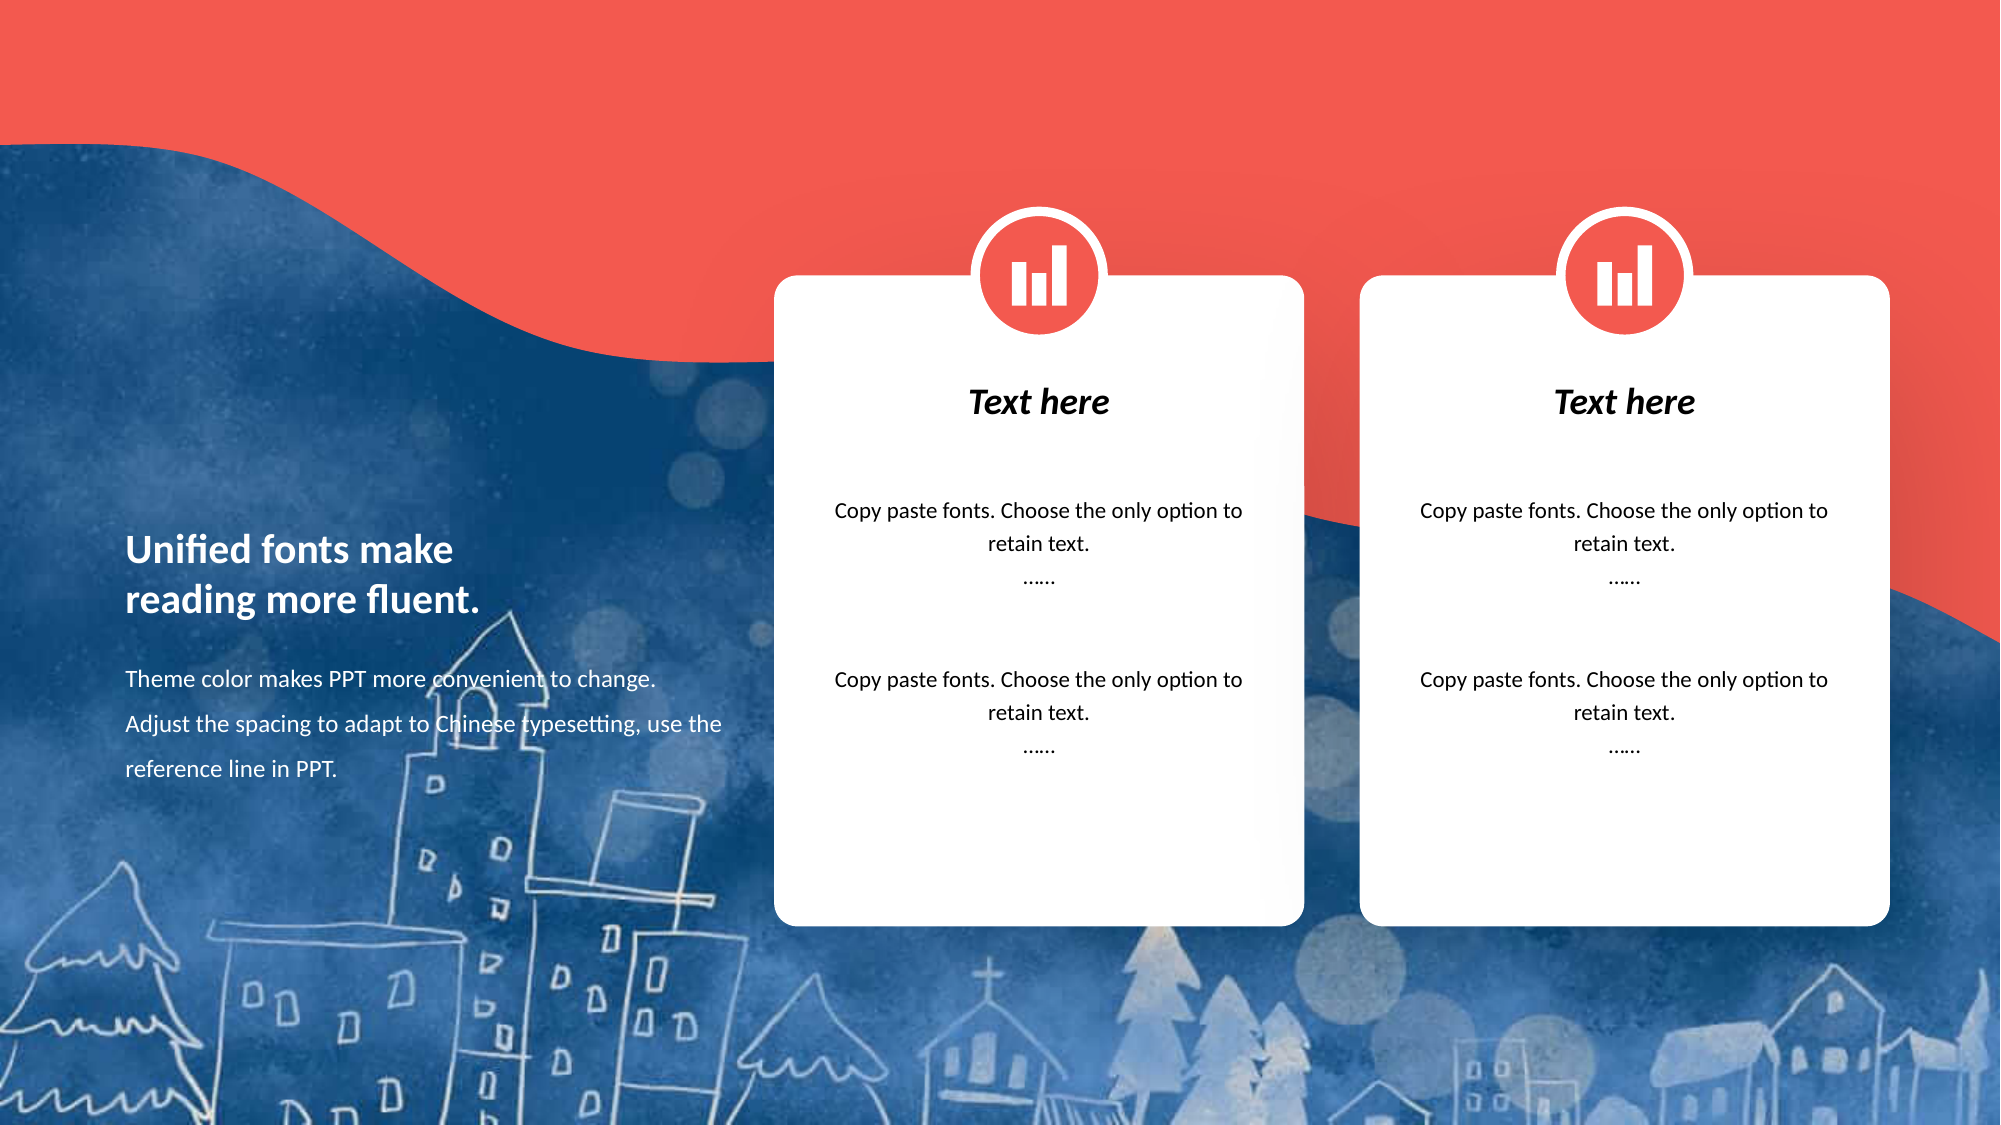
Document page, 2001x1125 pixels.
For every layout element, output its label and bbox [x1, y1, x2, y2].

text_box [1560, 211, 1689, 340]
text_box [975, 211, 1104, 340]
picture [0, 0, 2000, 1125]
